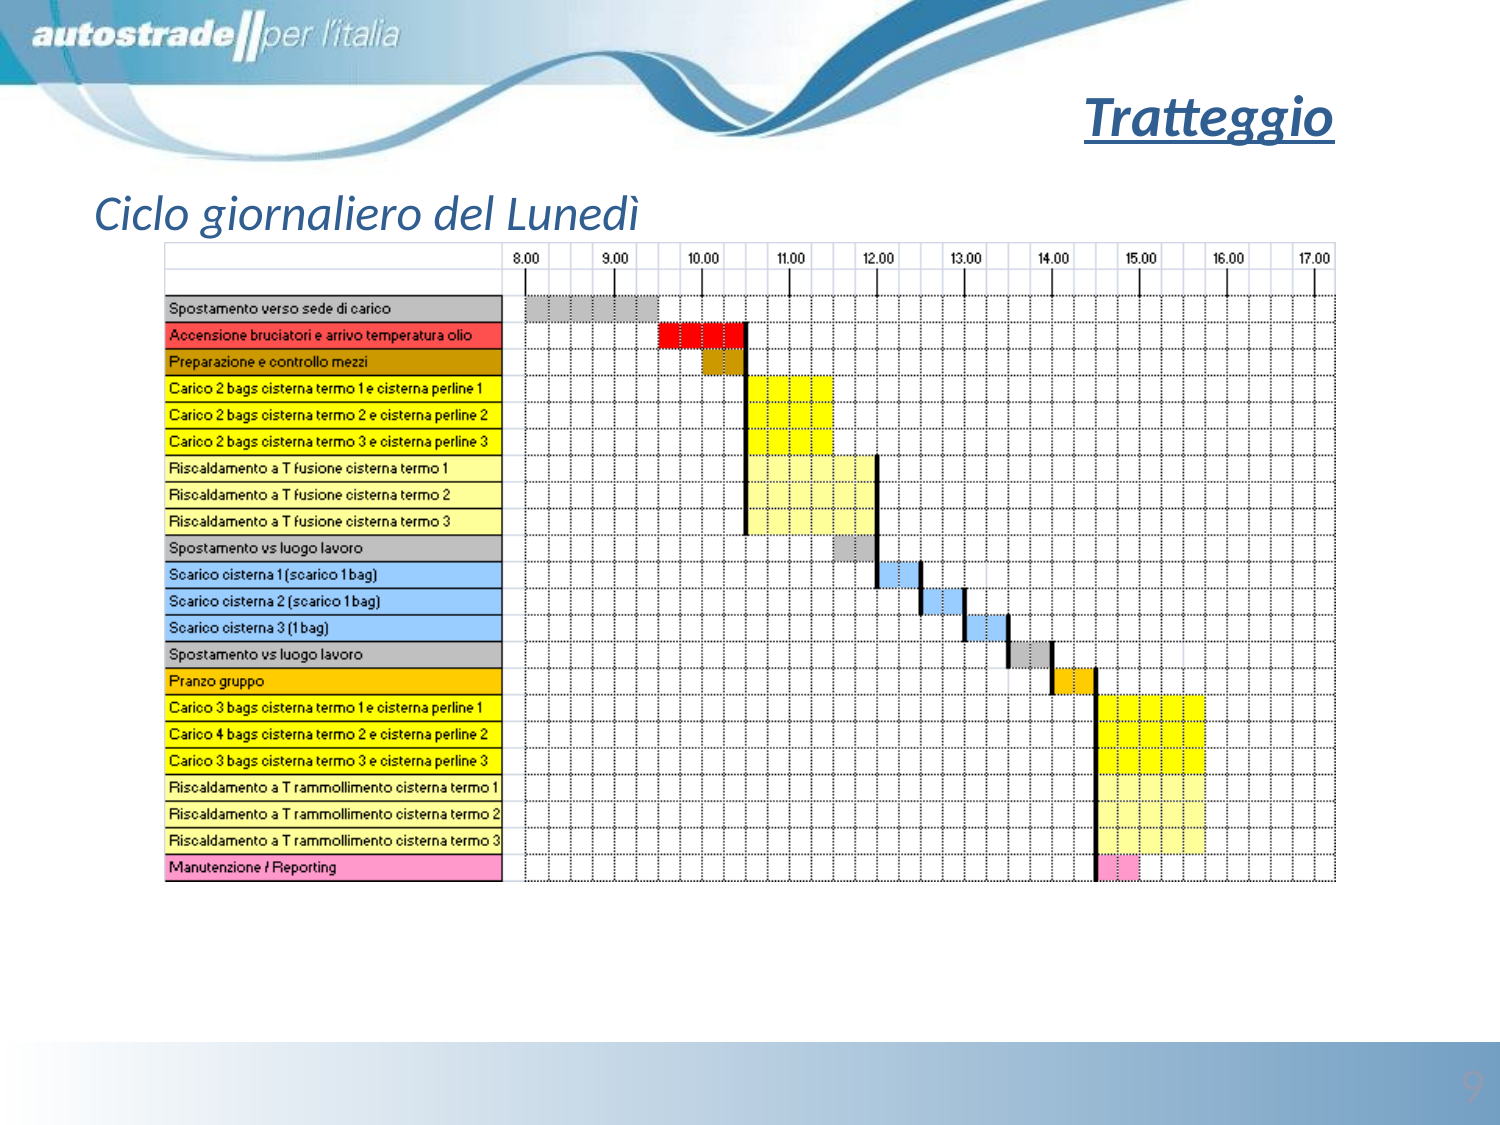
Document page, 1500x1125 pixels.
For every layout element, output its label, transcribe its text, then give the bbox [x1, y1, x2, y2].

text_box Tratteggio [1069, 70, 1350, 156]
text_box Ciclo giornaliero del Lunedì [79, 172, 656, 248]
picture [0, 0, 1207, 176]
slide_number 8 [0, 1042, 1500, 1125]
picture [163, 242, 1337, 883]
